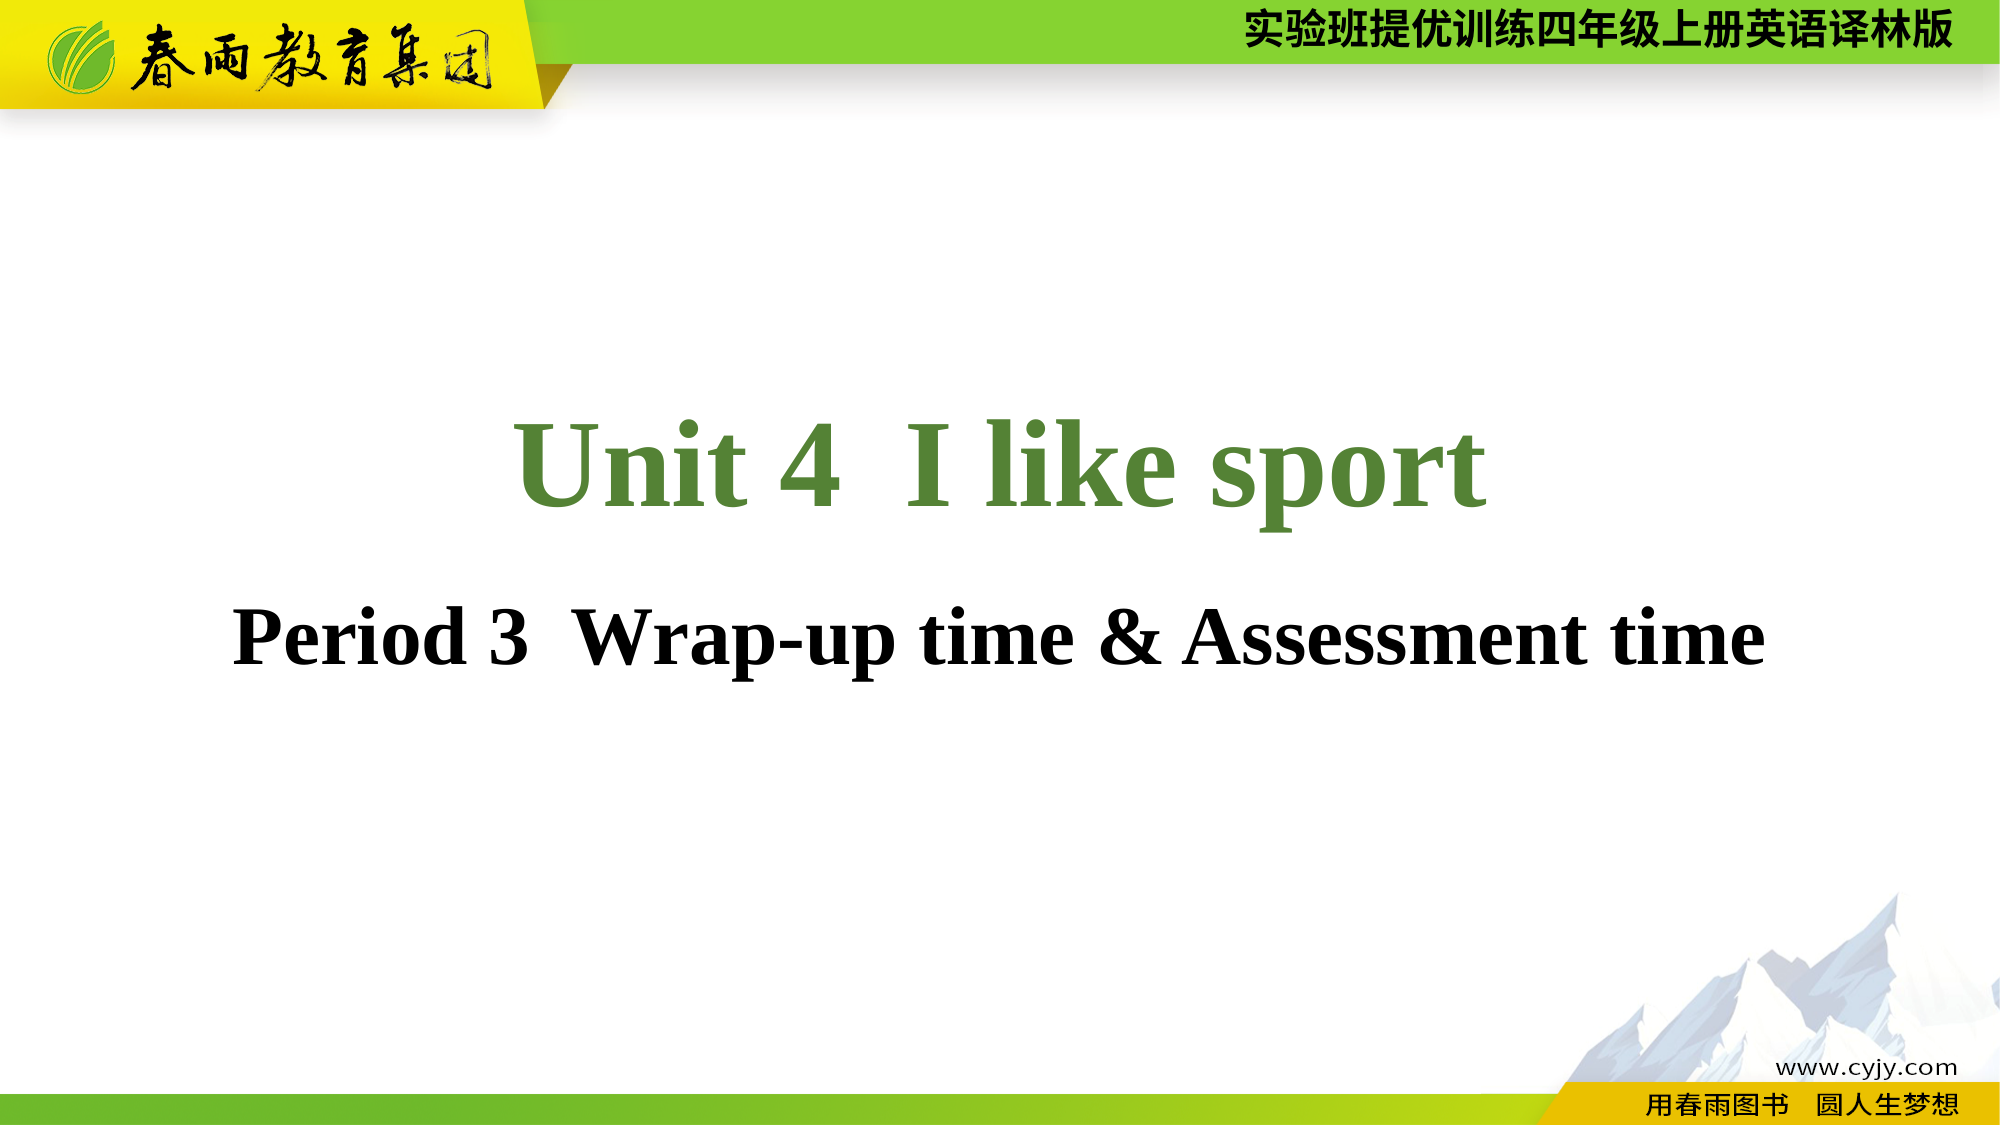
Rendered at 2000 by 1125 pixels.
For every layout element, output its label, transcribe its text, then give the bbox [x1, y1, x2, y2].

text_box Unit 4 I like sport Period 3 Wrap-up time & Assessment time [0, 298, 2000, 689]
picture [0, 0, 2000, 298]
picture [0, 689, 2000, 1125]
